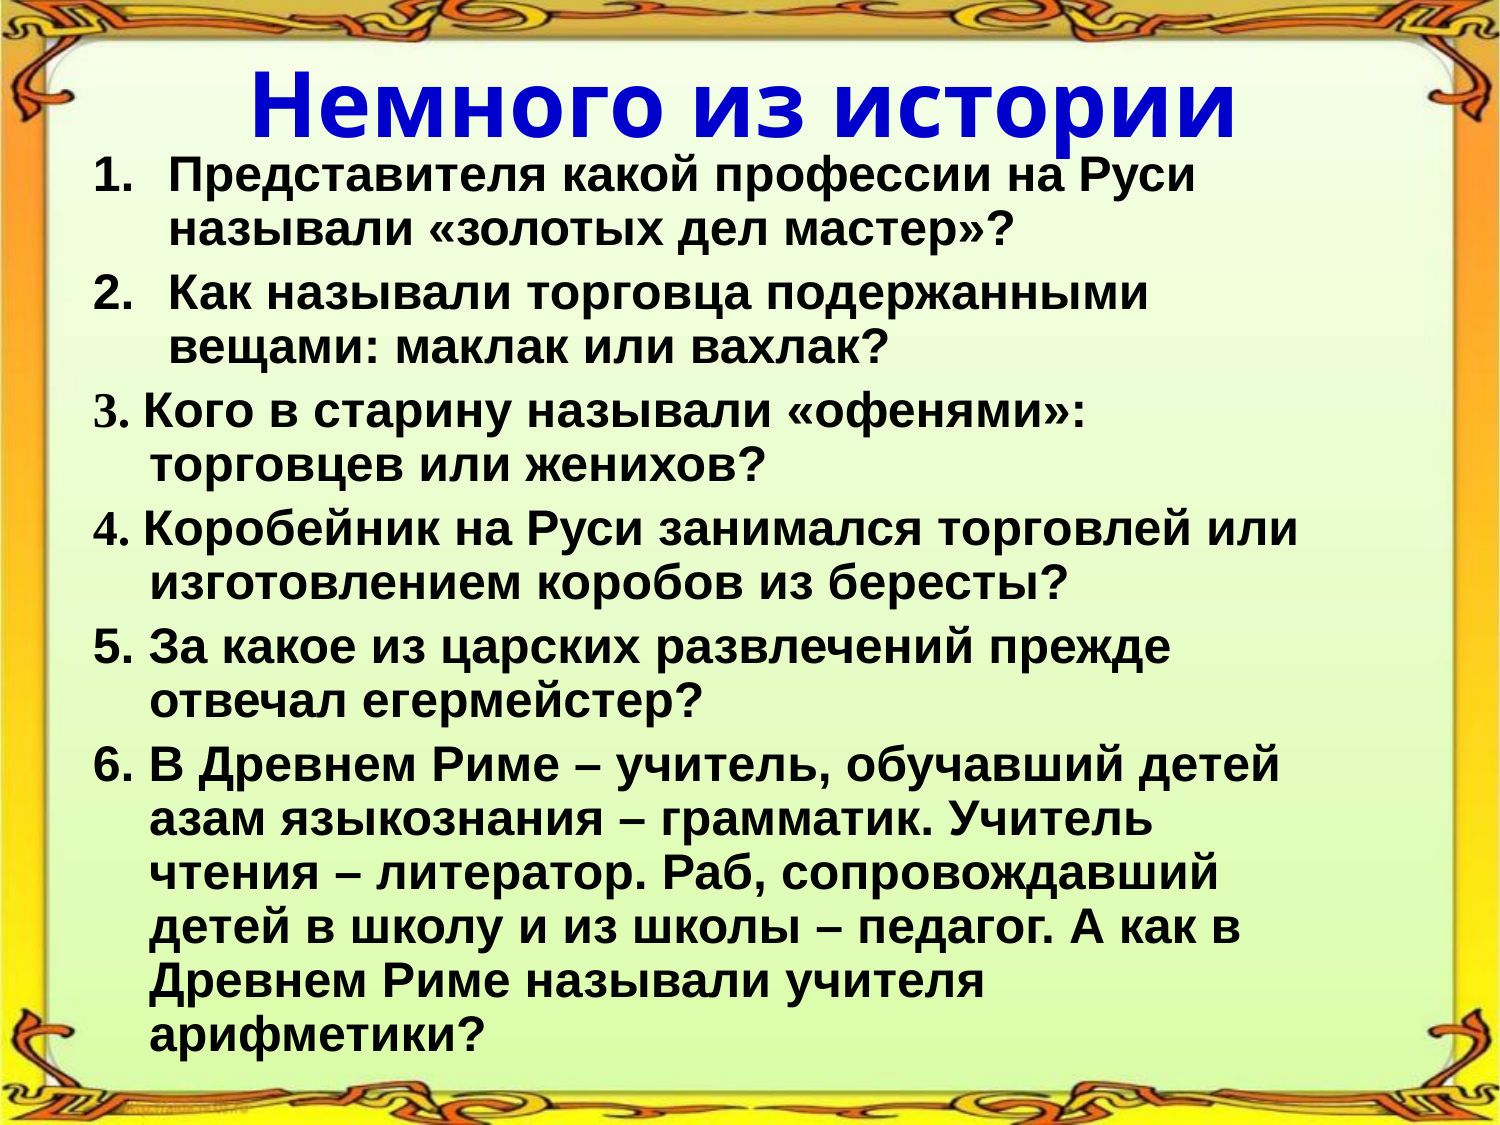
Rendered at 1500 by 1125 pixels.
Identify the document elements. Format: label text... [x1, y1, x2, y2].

title Немного из истории [64, 66, 1424, 135]
picture [0, 0, 1500, 1125]
list Представителя какой профессии на Руси называли «золотых дел мастер»? Как называли торговца подержанными вещами: маклак или вахлак? 3. Кого в старину называли «офенями»: торговцев или женихов? 4. Коробейник на Руси занимался торговлей или изготовлением коробов из бересты? 5. За какое из царских развлечений прежде отвечал егермейстер? 6. В Древнем Риме – учитель, обучавший детей азам языкознания – грамматик. Учитель чтения – литератор. Раб, сопровождавший детей в школу и из школы – педагог. А как в Древнем Риме называли учителя арифметики? [77, 141, 1353, 1059]
